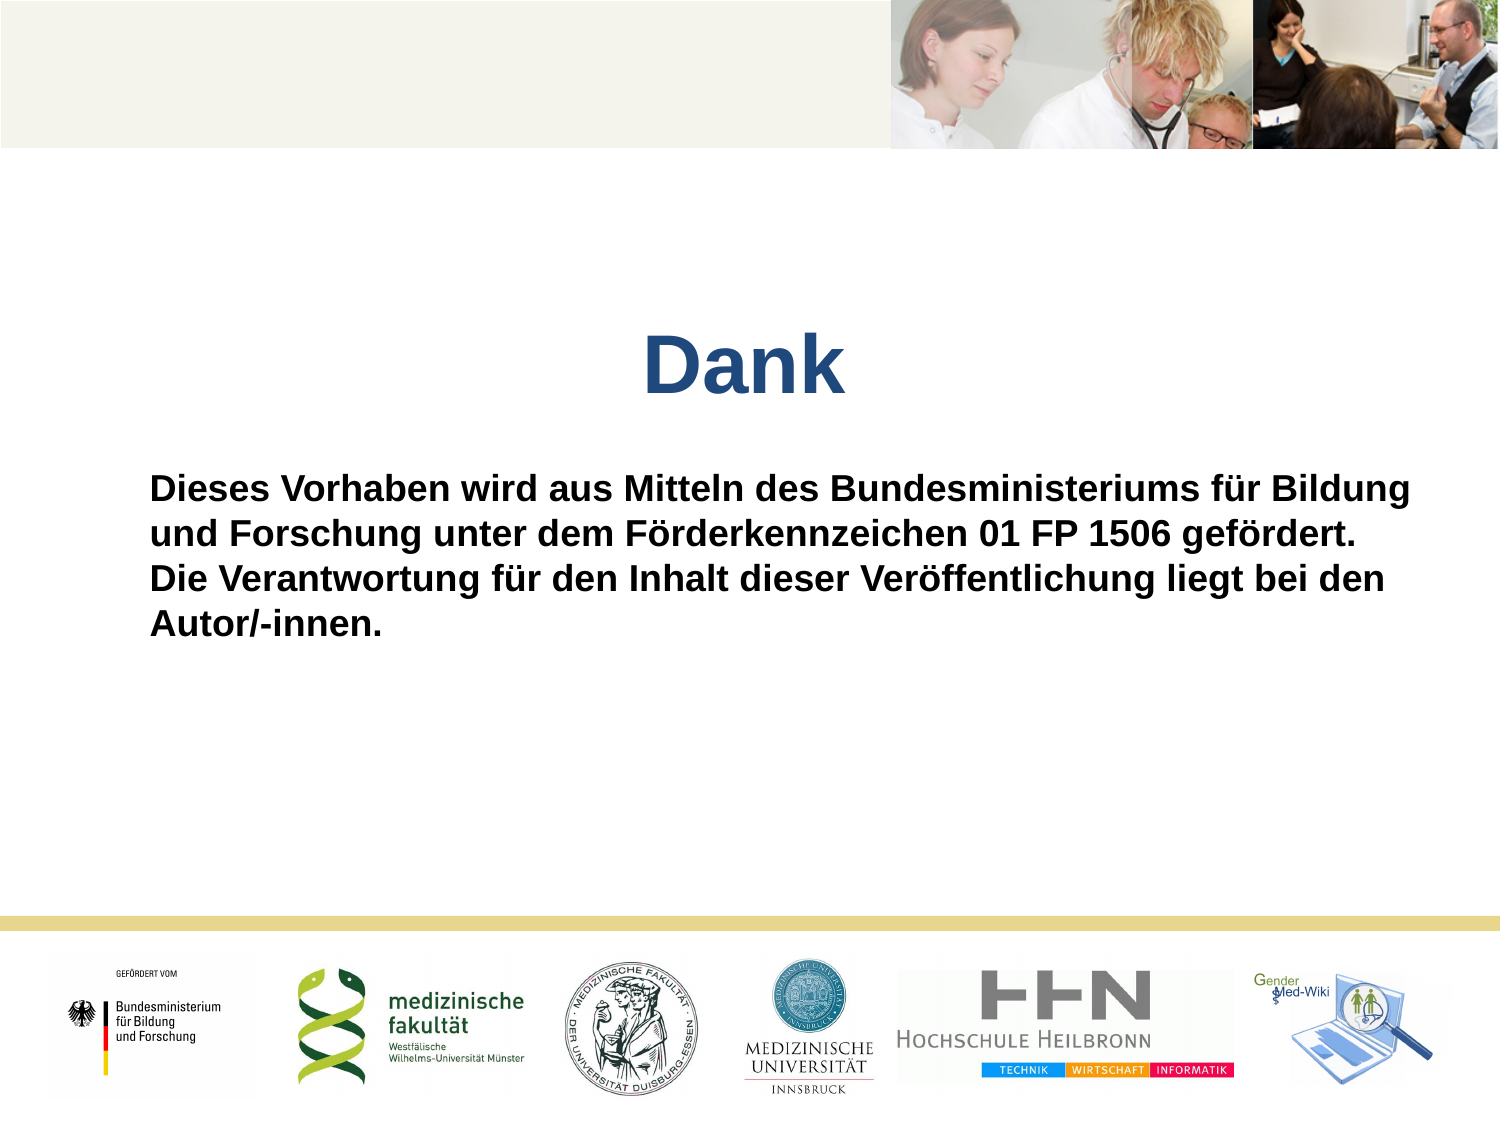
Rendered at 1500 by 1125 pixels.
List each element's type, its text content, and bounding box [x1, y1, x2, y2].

picture [891, 0, 1500, 150]
picture [1246, 965, 1453, 1087]
picture [47, 952, 255, 1100]
text_box Dieses Vorhaben wird aus Mitteln des Bundesministeriums für Bildung und Forschung unter dem Förderkennzeichen 01 FP 1506 gefördert. Die Verantwortung für den Inhalt dieser Veröffentlichung liegt bei den Autor/-innen. [134, 456, 1438, 651]
picture [298, 952, 1234, 1100]
text_box Dank [363, 278, 1125, 383]
